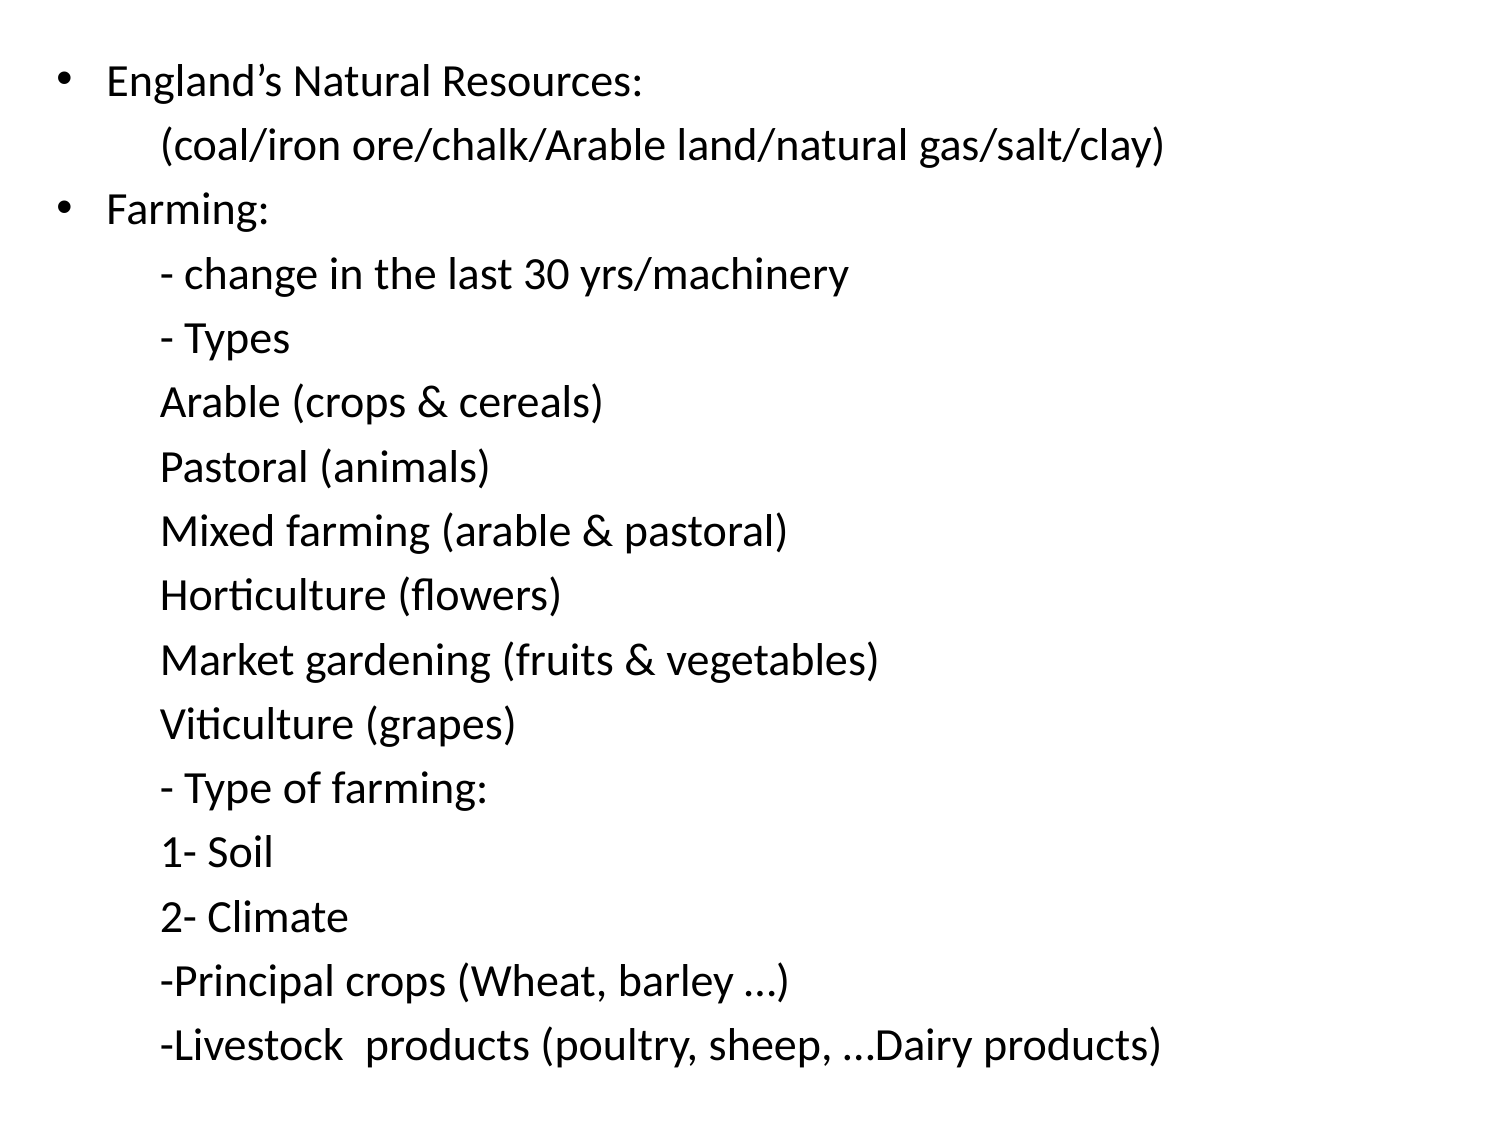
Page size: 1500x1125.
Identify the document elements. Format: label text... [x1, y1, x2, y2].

list England’s Natural Resources: (coal/iron ore/chalk/Arable land/natural gas/salt/clay) Farming: - change in the last 30 yrs/machinery - Types Arable (crops & cereals) Pastoral (animals) Mixed farming (arable & pastoral) Horticulture (flowers) Market gardening (fruits & vegetables) Viticulture (grapes) - Type of farming: 1- Soil 2- Climate -Principal crops (Wheat, barley …) -Livestock products (poultry, sheep, …Dairy products) [41, 42, 1447, 1094]
